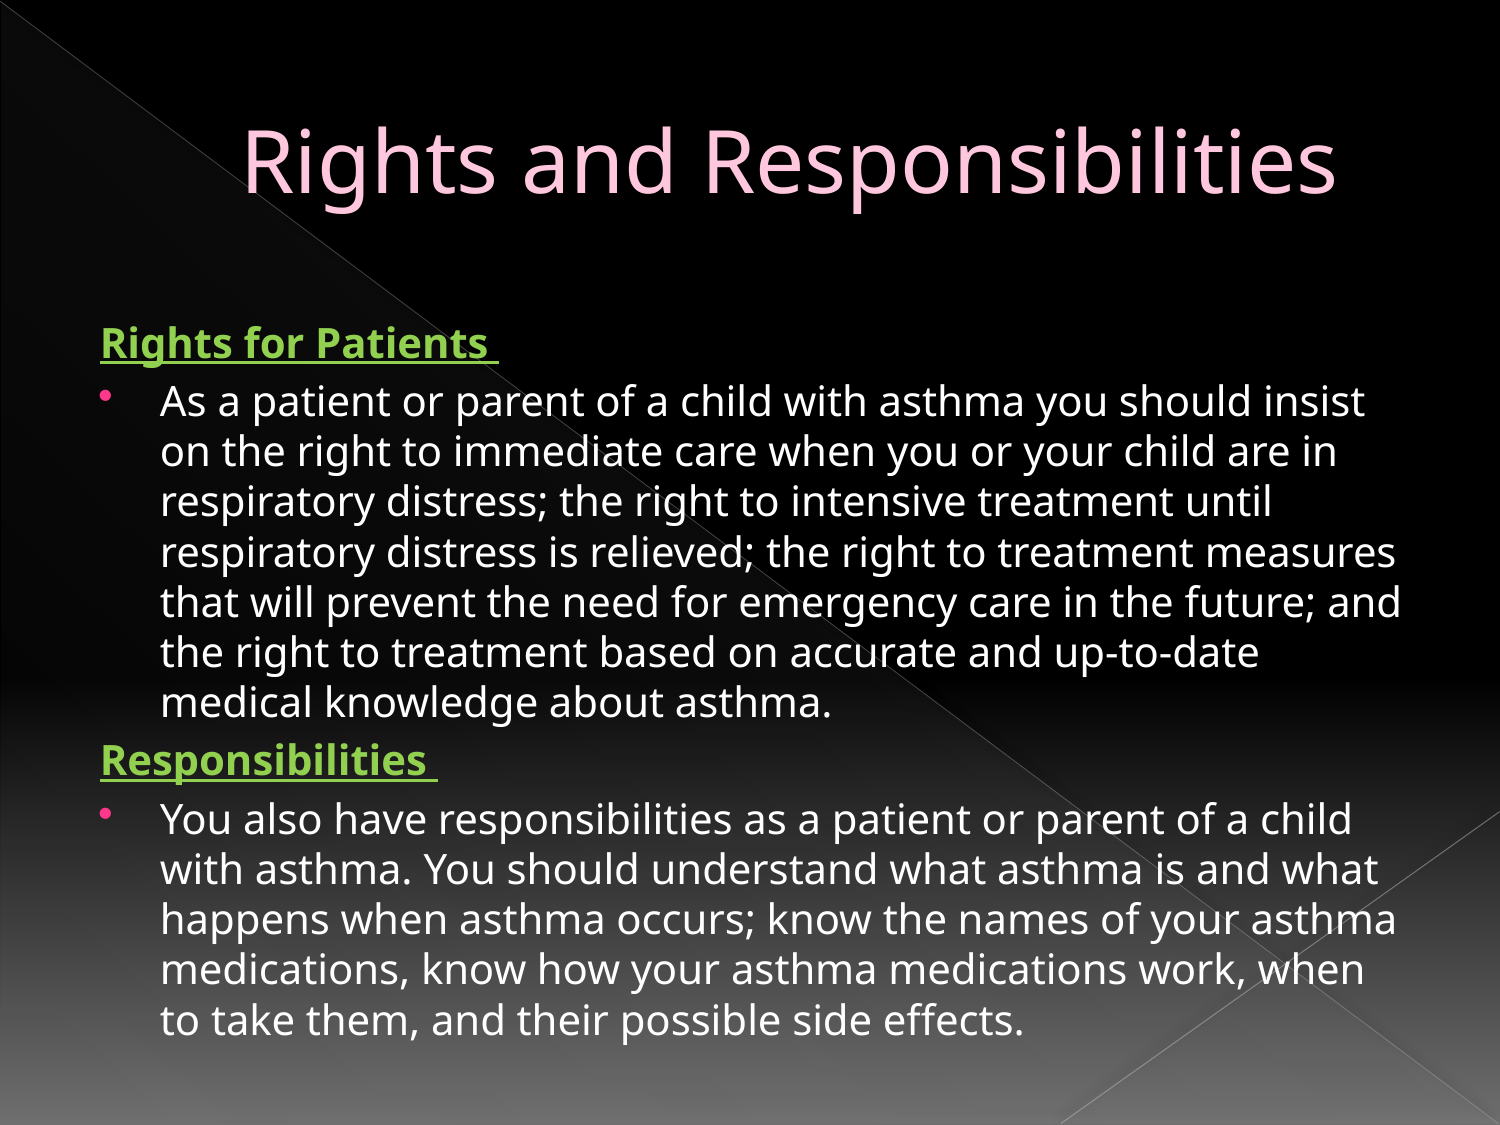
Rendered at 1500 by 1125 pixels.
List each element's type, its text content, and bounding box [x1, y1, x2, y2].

title Rights and Responsibilities [75, 43, 1425, 274]
list Rights for Patients As a patient or parent of a child with asthma you should insist on the right to immediate care when you or your child are in respiratory distress; the right to intensive treatment until respiratory distress is relieved; the right to treatment measures that will prevent the need for emergency care in the future; and the right to treatment based on accurate and up-to-date medical knowledge about asthma. Responsibilities You also have responsibilities as a patient or parent of a child with asthma. You should understand what asthma is and what happens when asthma occurs; know the names of your asthma medications, know how your asthma medications work, when to take them, and their possible side effects. [75, 308, 1425, 1059]
